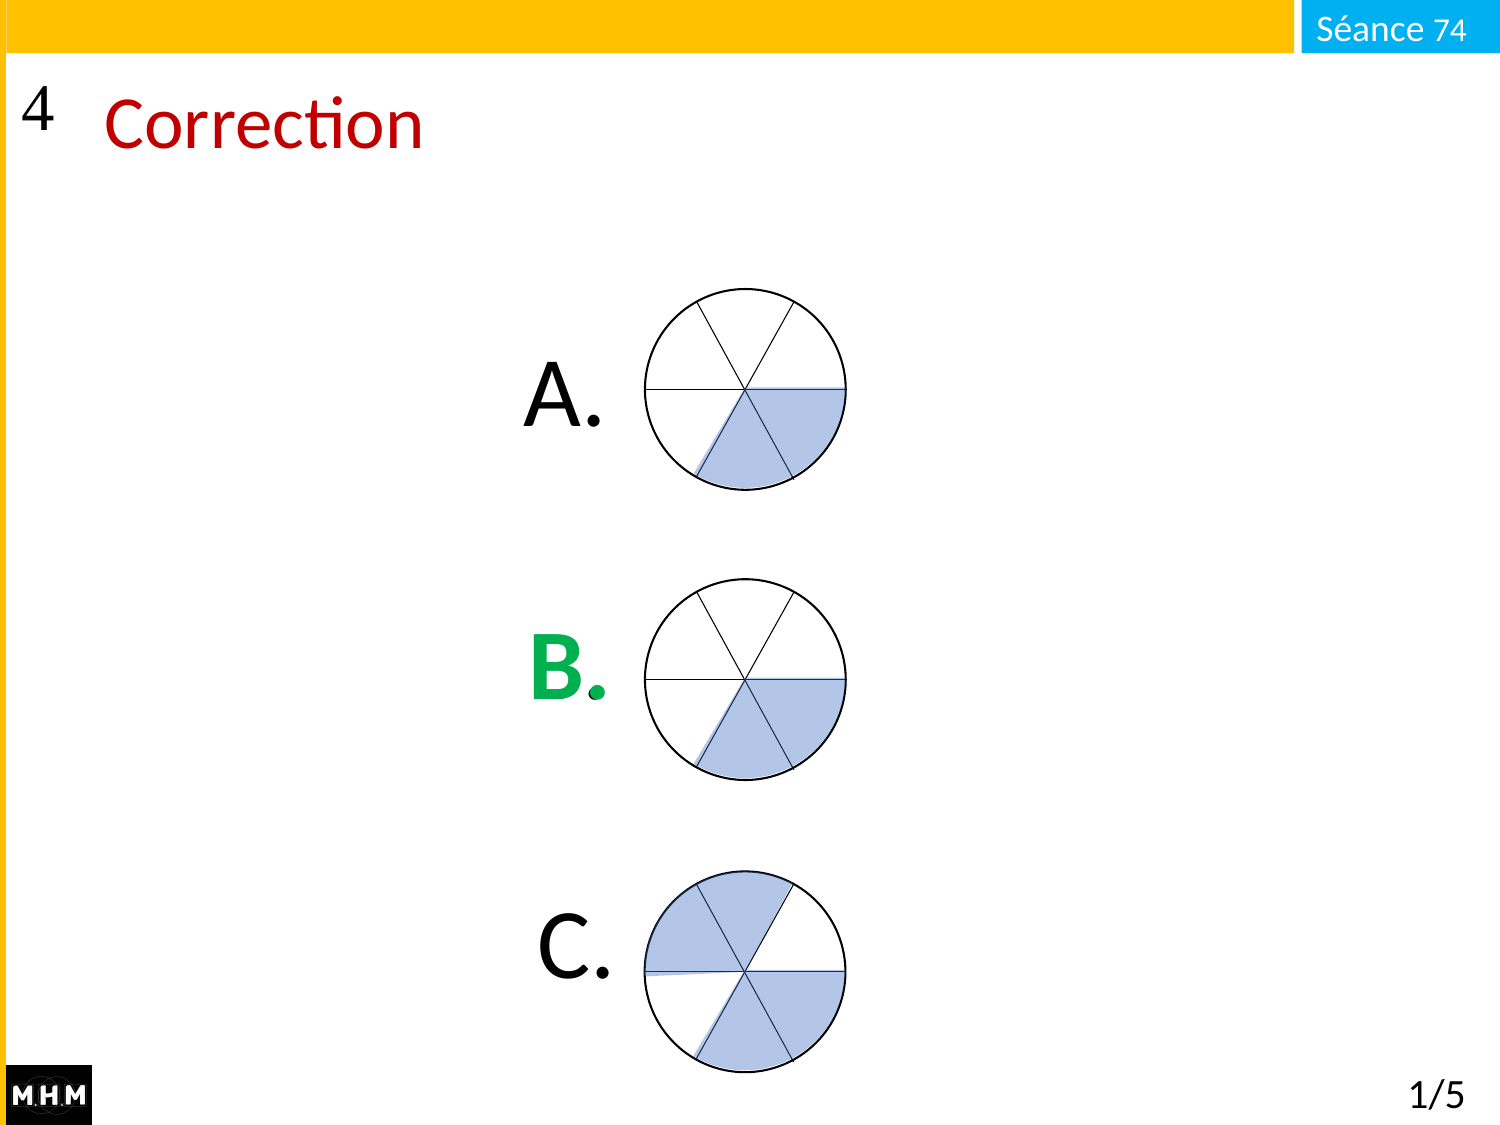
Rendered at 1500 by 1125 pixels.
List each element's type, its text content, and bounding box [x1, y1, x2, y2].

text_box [644, 871, 846, 1073]
text_box A. [508, 319, 644, 455]
list 1/5 [1373, 1064, 1500, 1125]
picture [6, 1065, 92, 1125]
text_box B. [513, 592, 644, 727]
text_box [644, 288, 846, 490]
text_box C. [522, 870, 673, 1006]
title Correction [89, 74, 1384, 174]
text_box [644, 579, 846, 780]
